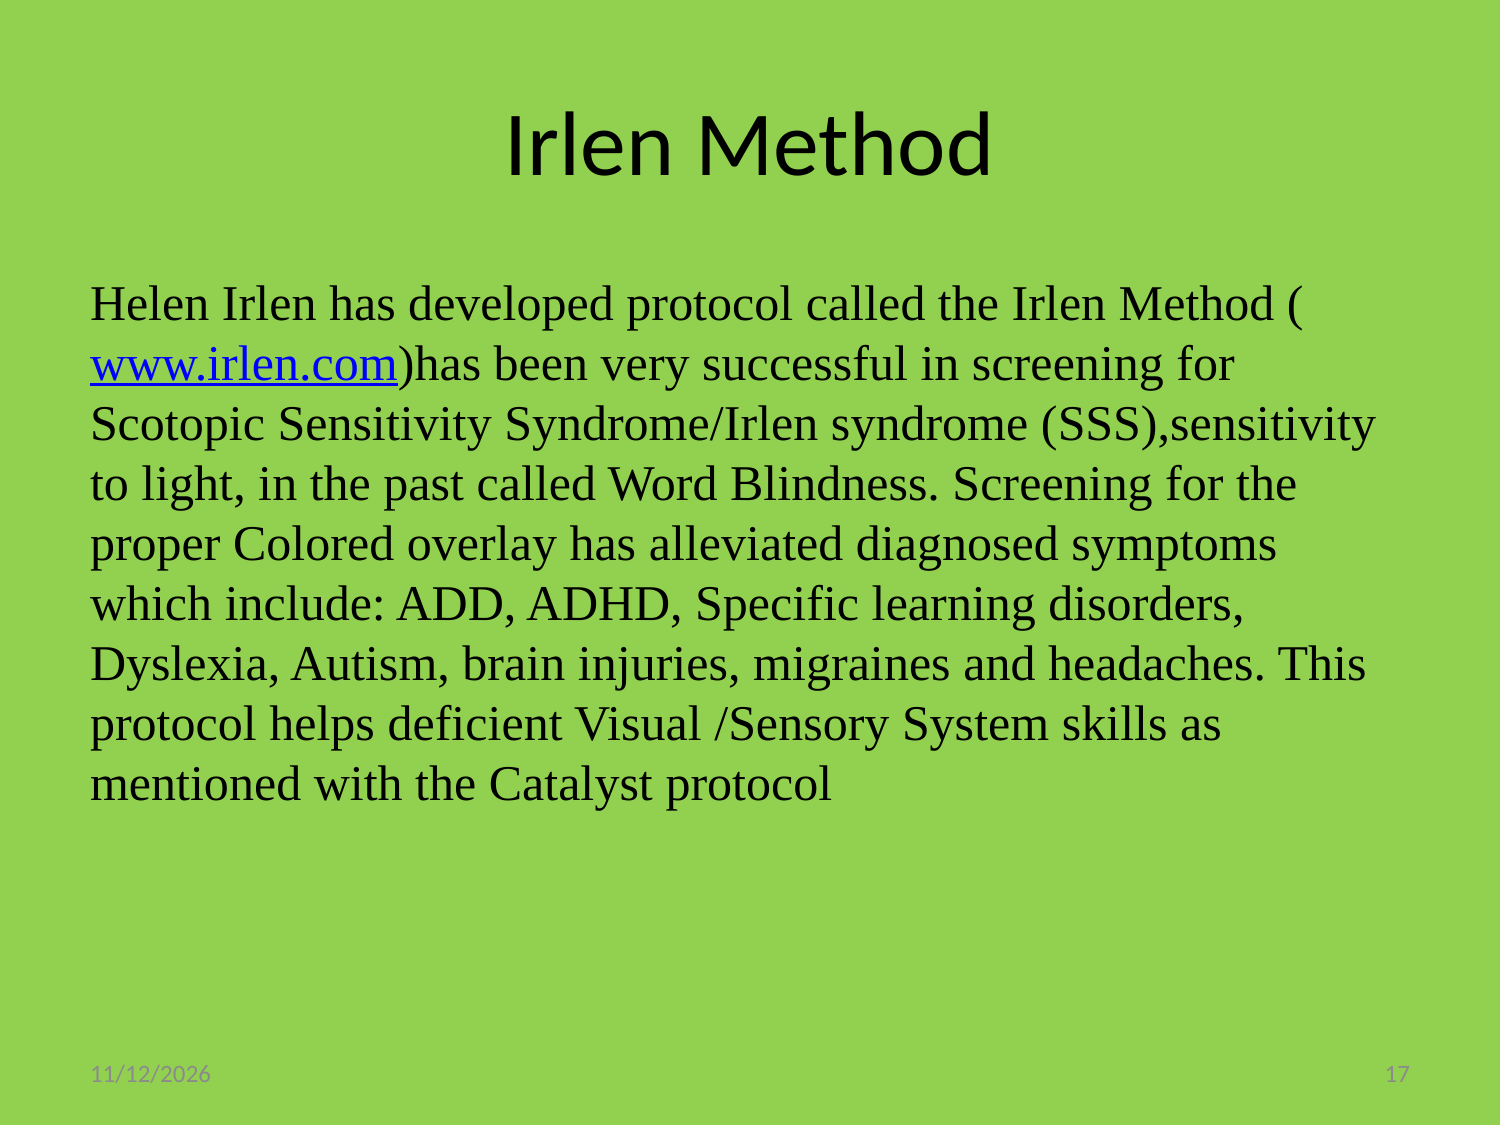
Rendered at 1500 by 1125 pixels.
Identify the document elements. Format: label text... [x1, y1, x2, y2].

slide_number 17 [1074, 1042, 1425, 1103]
title Irlen Method [75, 45, 1425, 233]
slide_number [75, 1042, 425, 1103]
list Helen Irlen has developed protocol called the Irlen Method (www.irlen.com)has been very successful in screening for Scotopic Sensitivity Syndrome/Irlen syndrome (SSS),sensitivity to light, in the past called Word Blindness. Screening for the proper Colored overlay has alleviated diagnosed symptoms which include: ADD, ADHD, Specific learning disorders, Dyslexia, Autism, brain injuries, migraines and headaches. This protocol helps deficient Visual /Sensory System skills as mentioned with the Catalyst protocol [75, 262, 1425, 1005]
